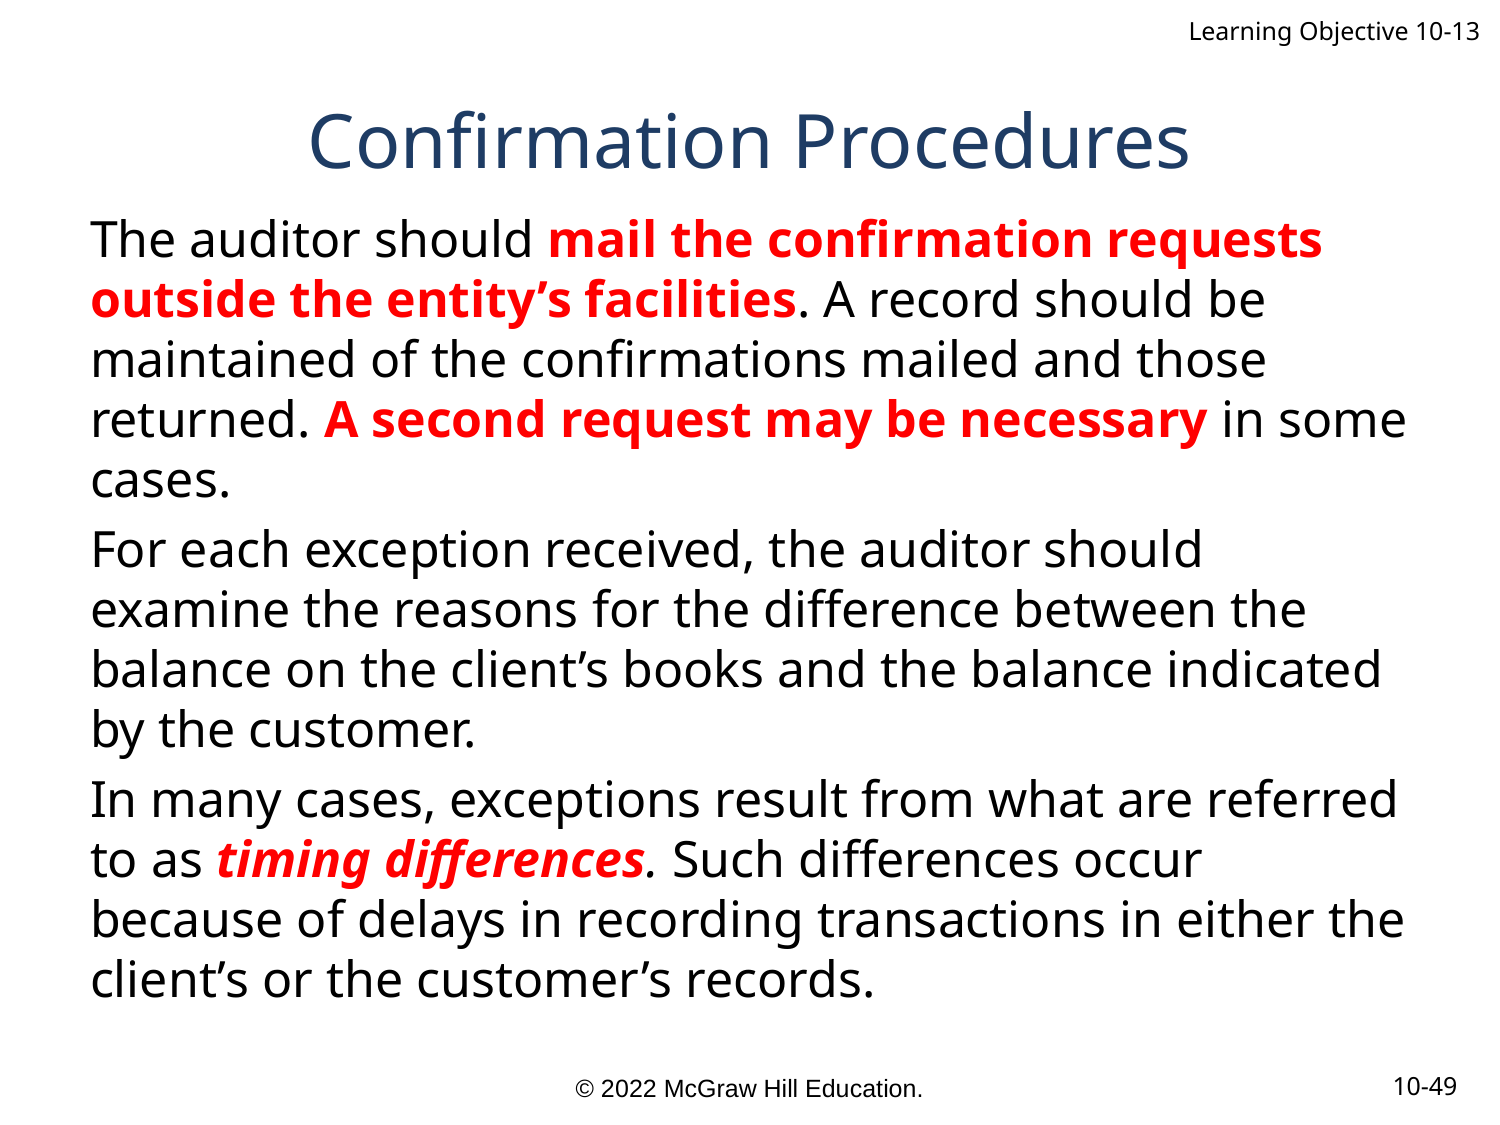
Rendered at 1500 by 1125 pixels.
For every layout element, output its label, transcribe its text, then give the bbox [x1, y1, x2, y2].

title Confirmation Procedures [75, 45, 1425, 200]
list The auditor should mail the confirmation requests outside the entity’s facilities. A record should be maintained of the confirmations mailed and those returned. A second request may be necessary in some cases. For each exception received, the auditor should examine the reasons for the difference between the balance on the client’s books and the balance indicated by the customer. In many cases, exceptions result from what are referred to as timing differences. Such differences occur because of delays in recording transactions in either the client’s or the customer’s records. [75, 200, 1425, 1080]
list Learning Objective 10-13 [908, 1, 1496, 60]
